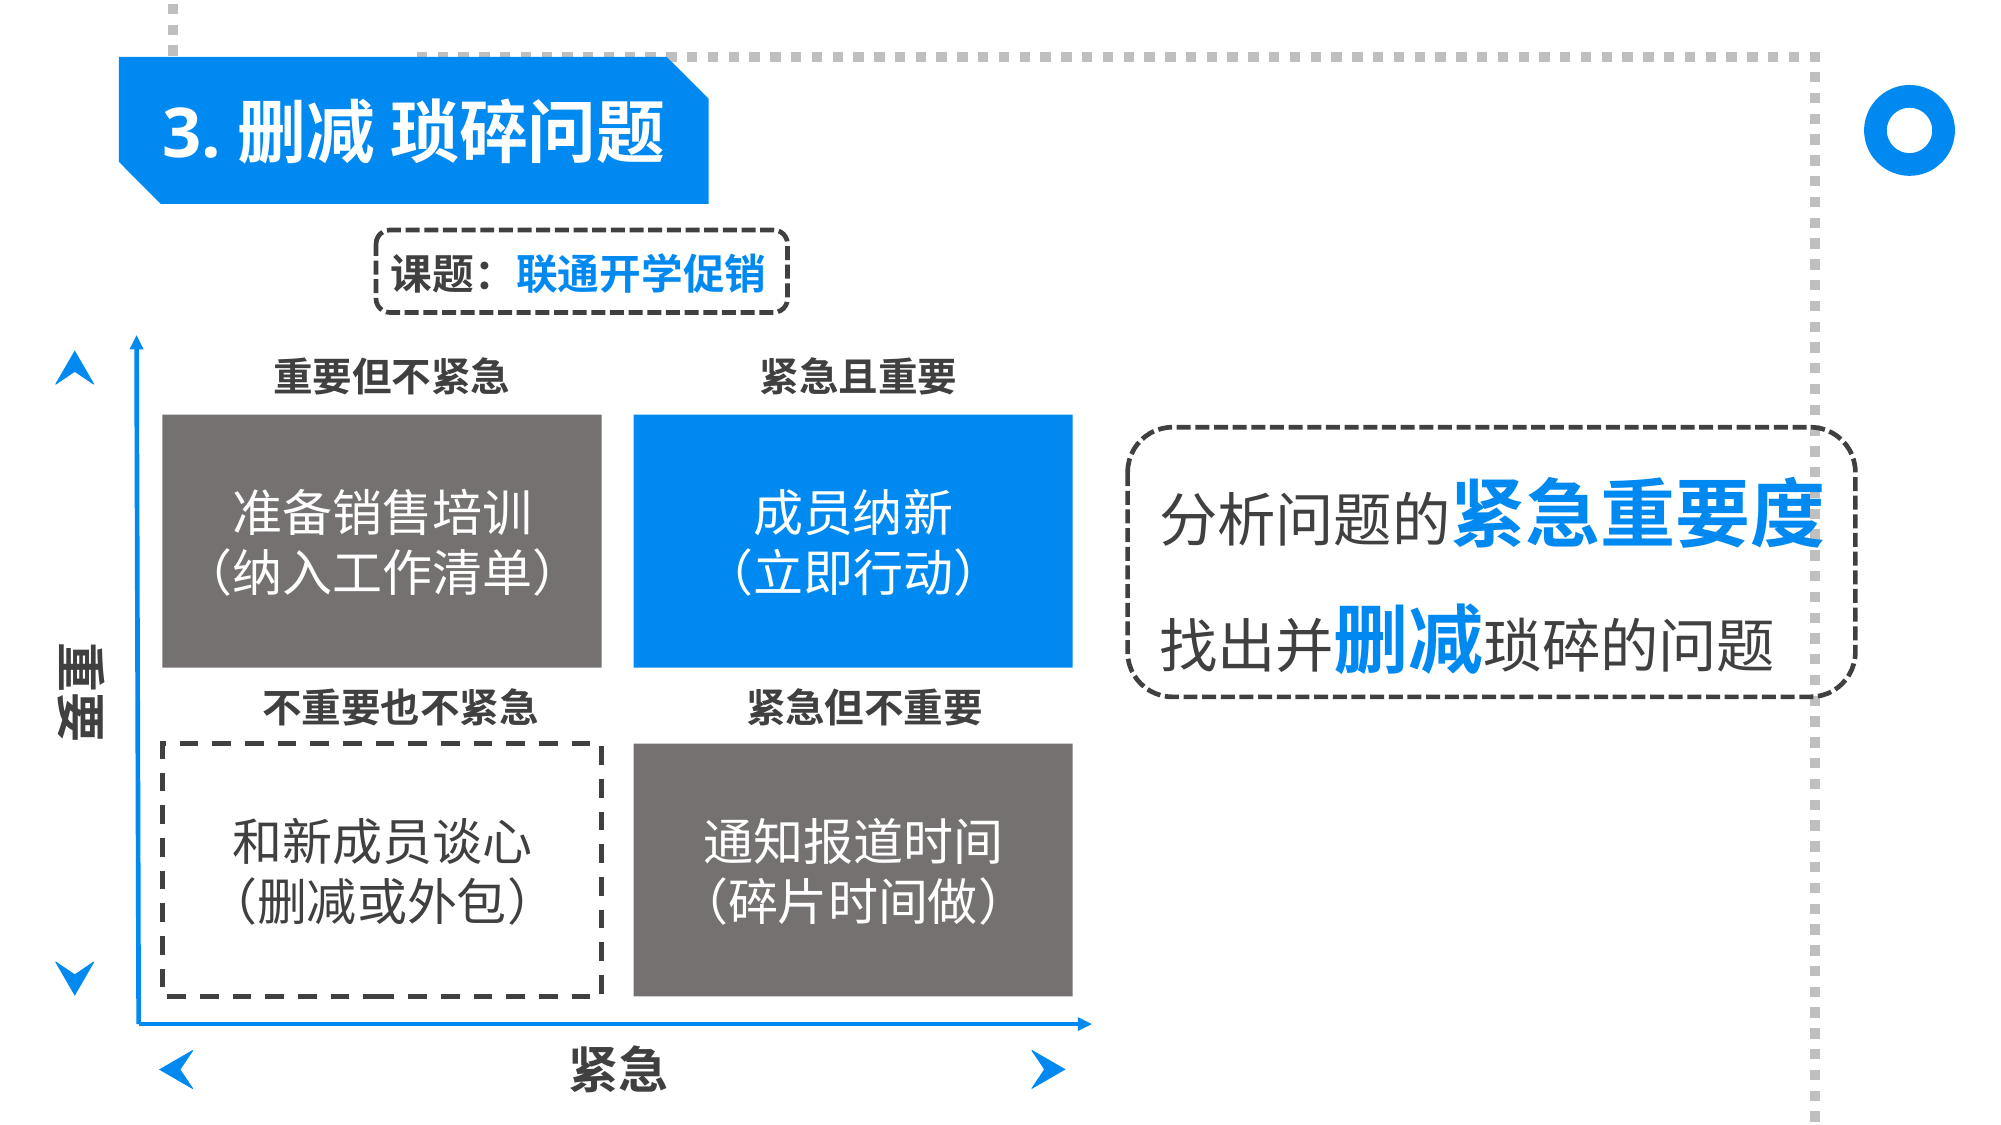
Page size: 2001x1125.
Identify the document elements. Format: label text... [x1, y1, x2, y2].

text_box 准备销售培训 （纳入工作清单） [161, 414, 603, 669]
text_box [708, 130, 1815, 1125]
text_box [156, 1048, 195, 1092]
text_box [1815, 426, 1857, 698]
text_box 不重要也不紧急 [247, 675, 567, 738]
text_box 分析问题的紧急重要度 找出并删减琐碎的问题 [1815, 422, 1947, 690]
text_box [374, 228, 708, 314]
text_box [53, 960, 97, 998]
text_box 3.删减 琐碎问题 [117, 55, 710, 206]
text_box 紧急 [553, 1031, 687, 1107]
text_box 重要但不紧急 [258, 344, 578, 407]
text_box 成员纳新 （立即行动） [633, 414, 708, 669]
text_box [53, 348, 97, 386]
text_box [1864, 84, 1955, 176]
text_box 重要 [29, 627, 121, 776]
text_box 和新成员谈心 （删减或外包） [161, 742, 603, 997]
text_box 通知报道时间 （碎片时间做） [633, 742, 708, 997]
